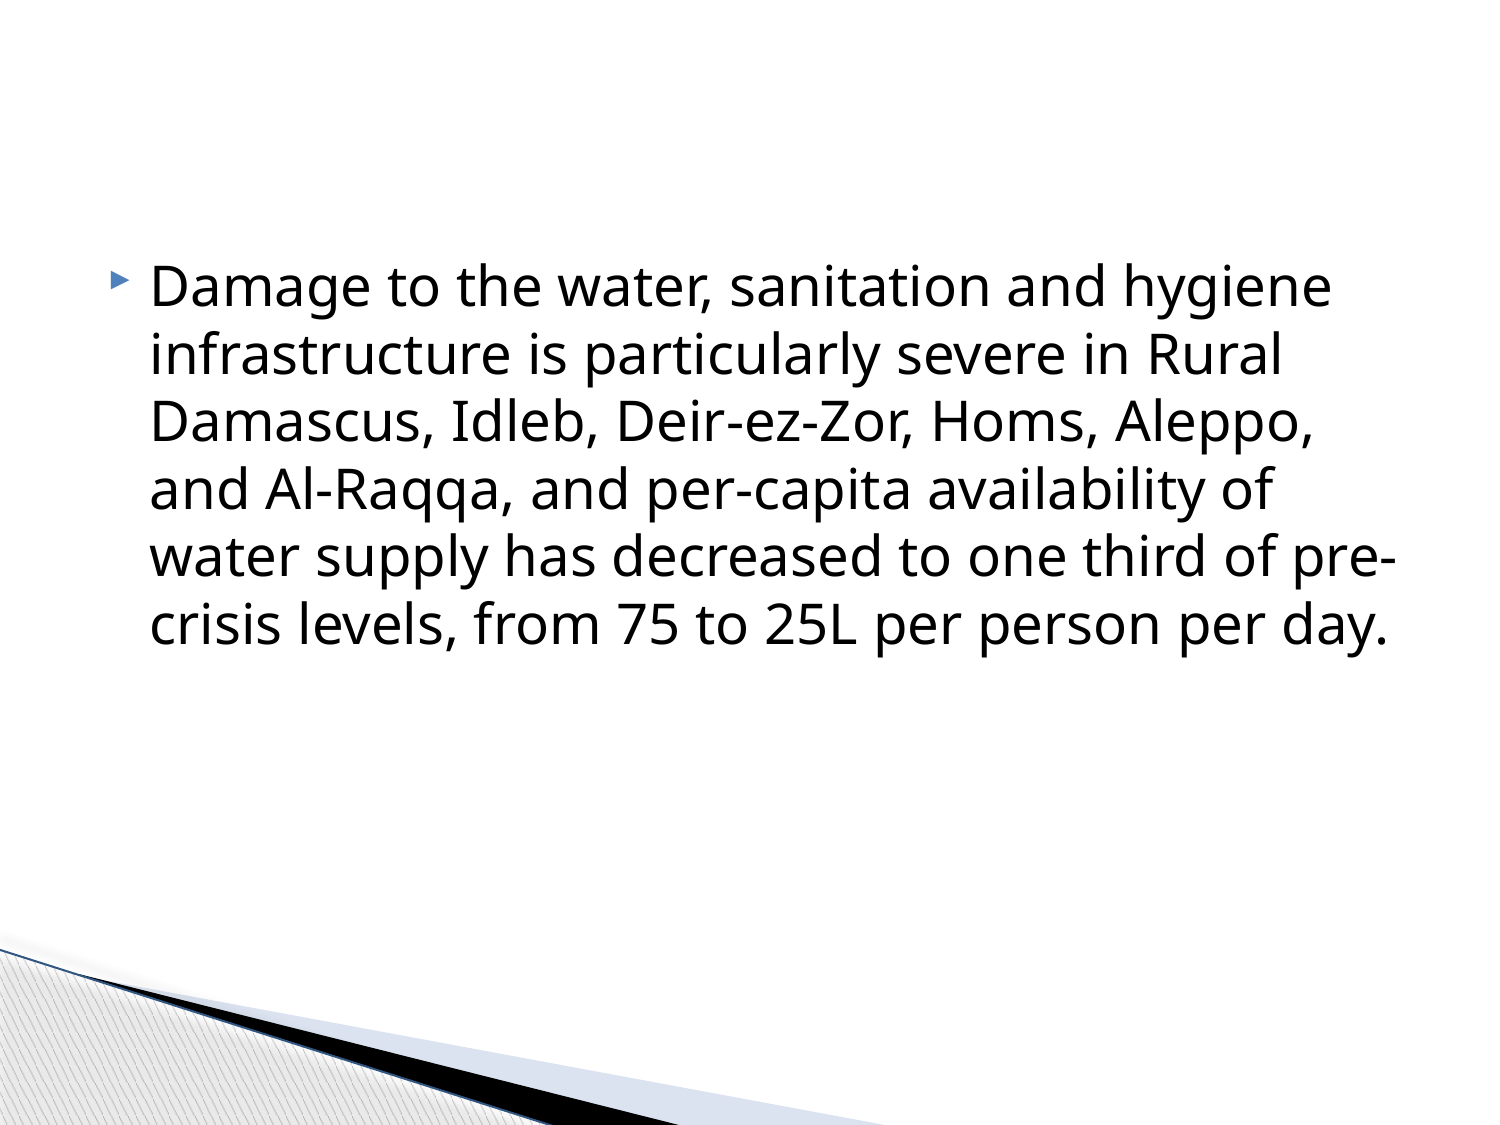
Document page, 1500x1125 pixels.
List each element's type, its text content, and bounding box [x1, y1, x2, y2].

list Damage to the water, sanitation and hygiene infrastructure is particularly severe in Rural Damascus, Idleb, Deir-ez-Zor, Homs, Aleppo, and Al-Raqqa, and per-capita availability of water supply has decreased to one third of pre-crisis levels, from 75 to 25L per person per day. [75, 243, 1425, 986]
